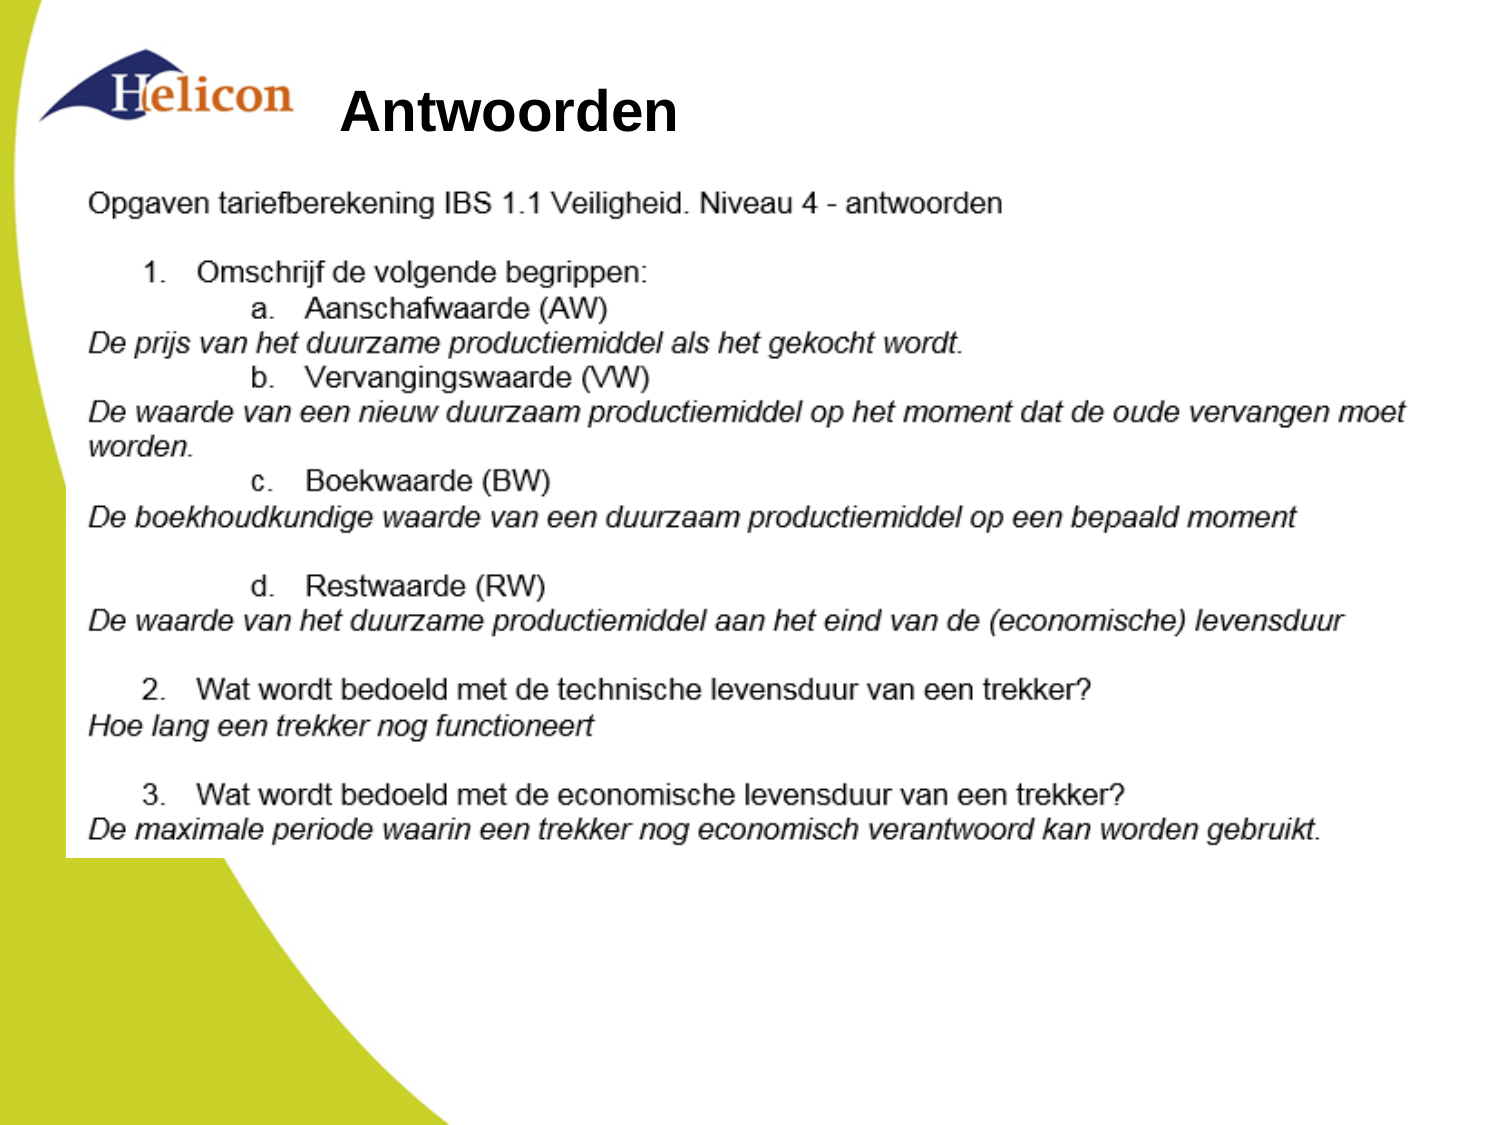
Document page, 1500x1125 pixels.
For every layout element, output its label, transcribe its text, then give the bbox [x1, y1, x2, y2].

title Antwoorden [324, 54, 1415, 161]
picture [0, 0, 1500, 1125]
